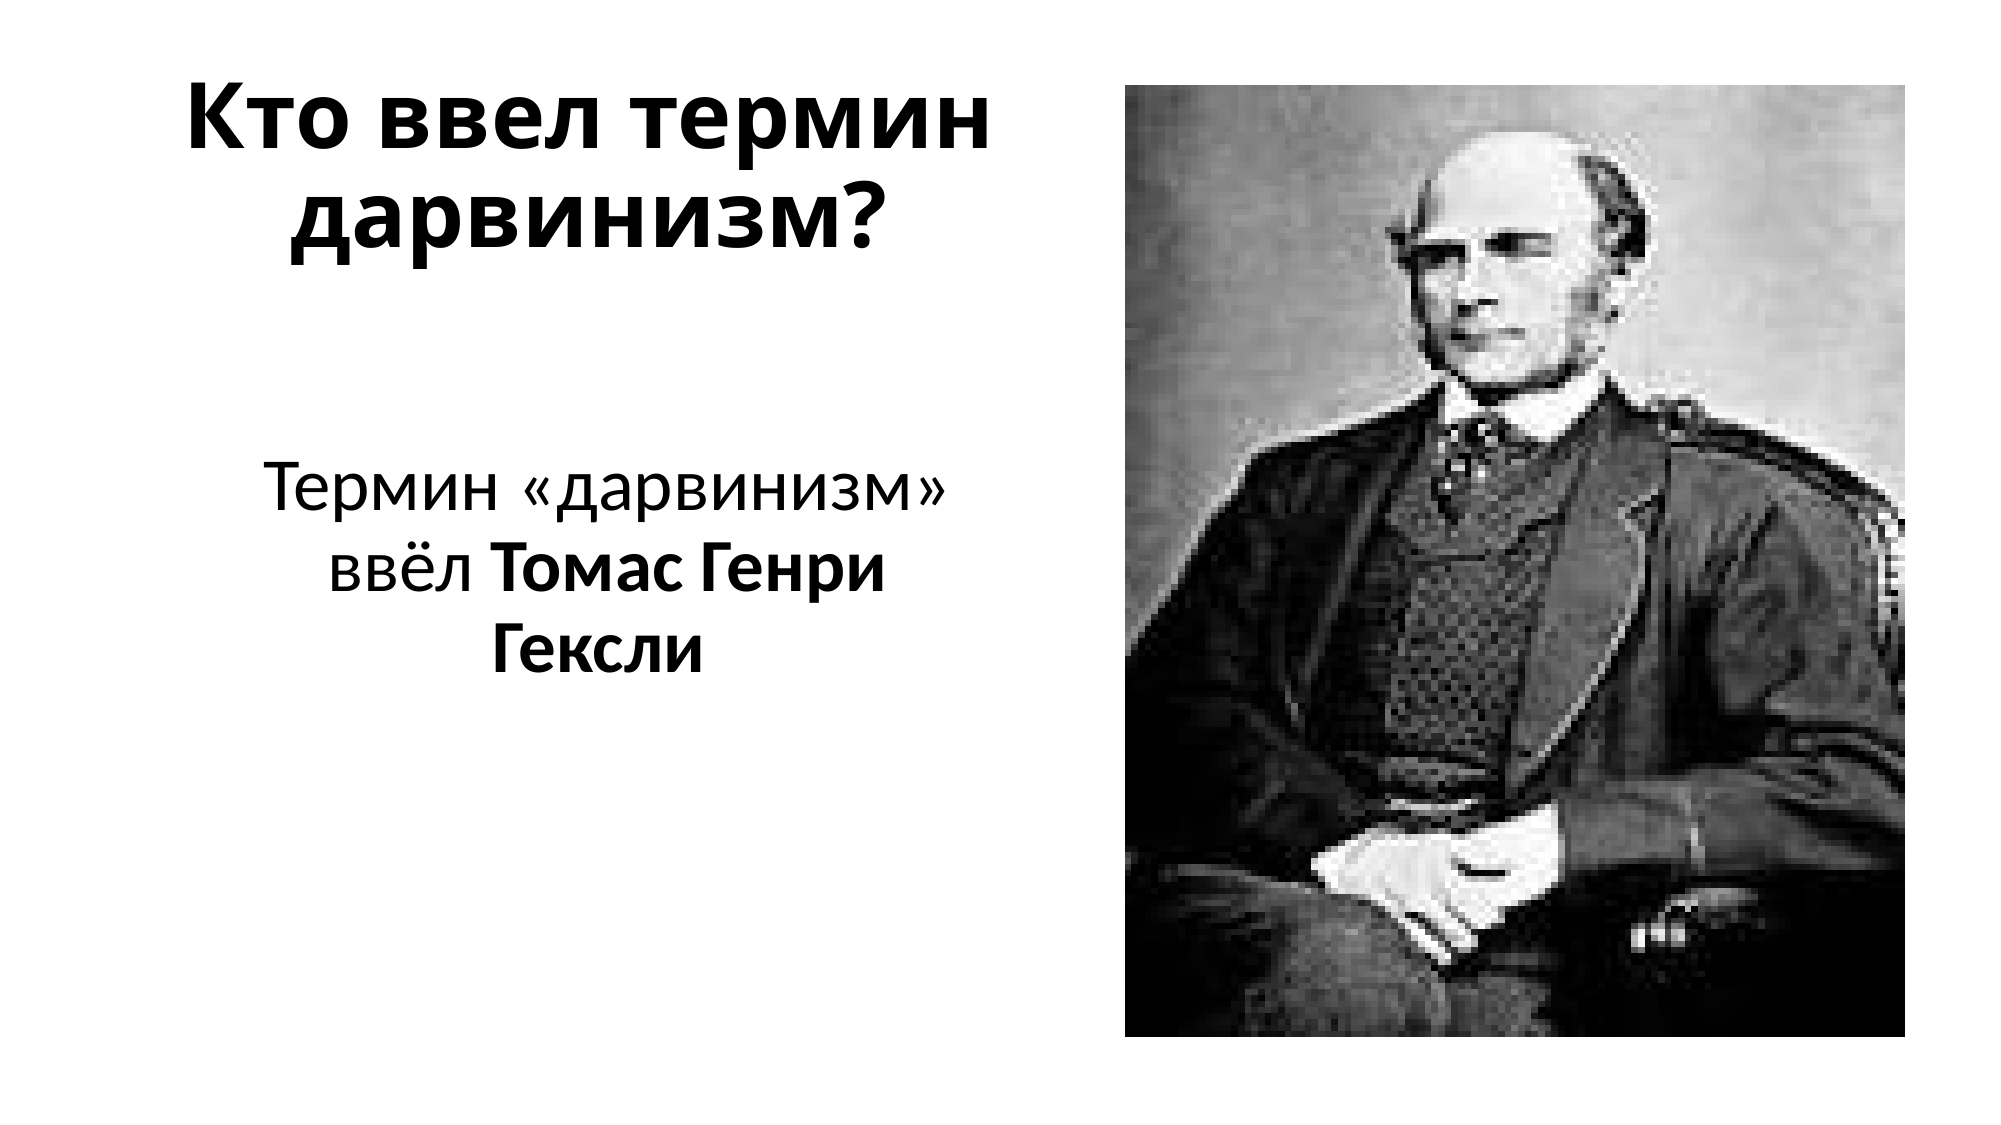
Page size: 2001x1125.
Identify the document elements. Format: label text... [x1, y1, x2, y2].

picture [1125, 85, 1905, 1037]
list Термин «дарвинизм» ввёл Томас Генри Гексли [233, 438, 983, 790]
title Кто ввел термин дарвинизм? [137, 59, 1042, 278]
